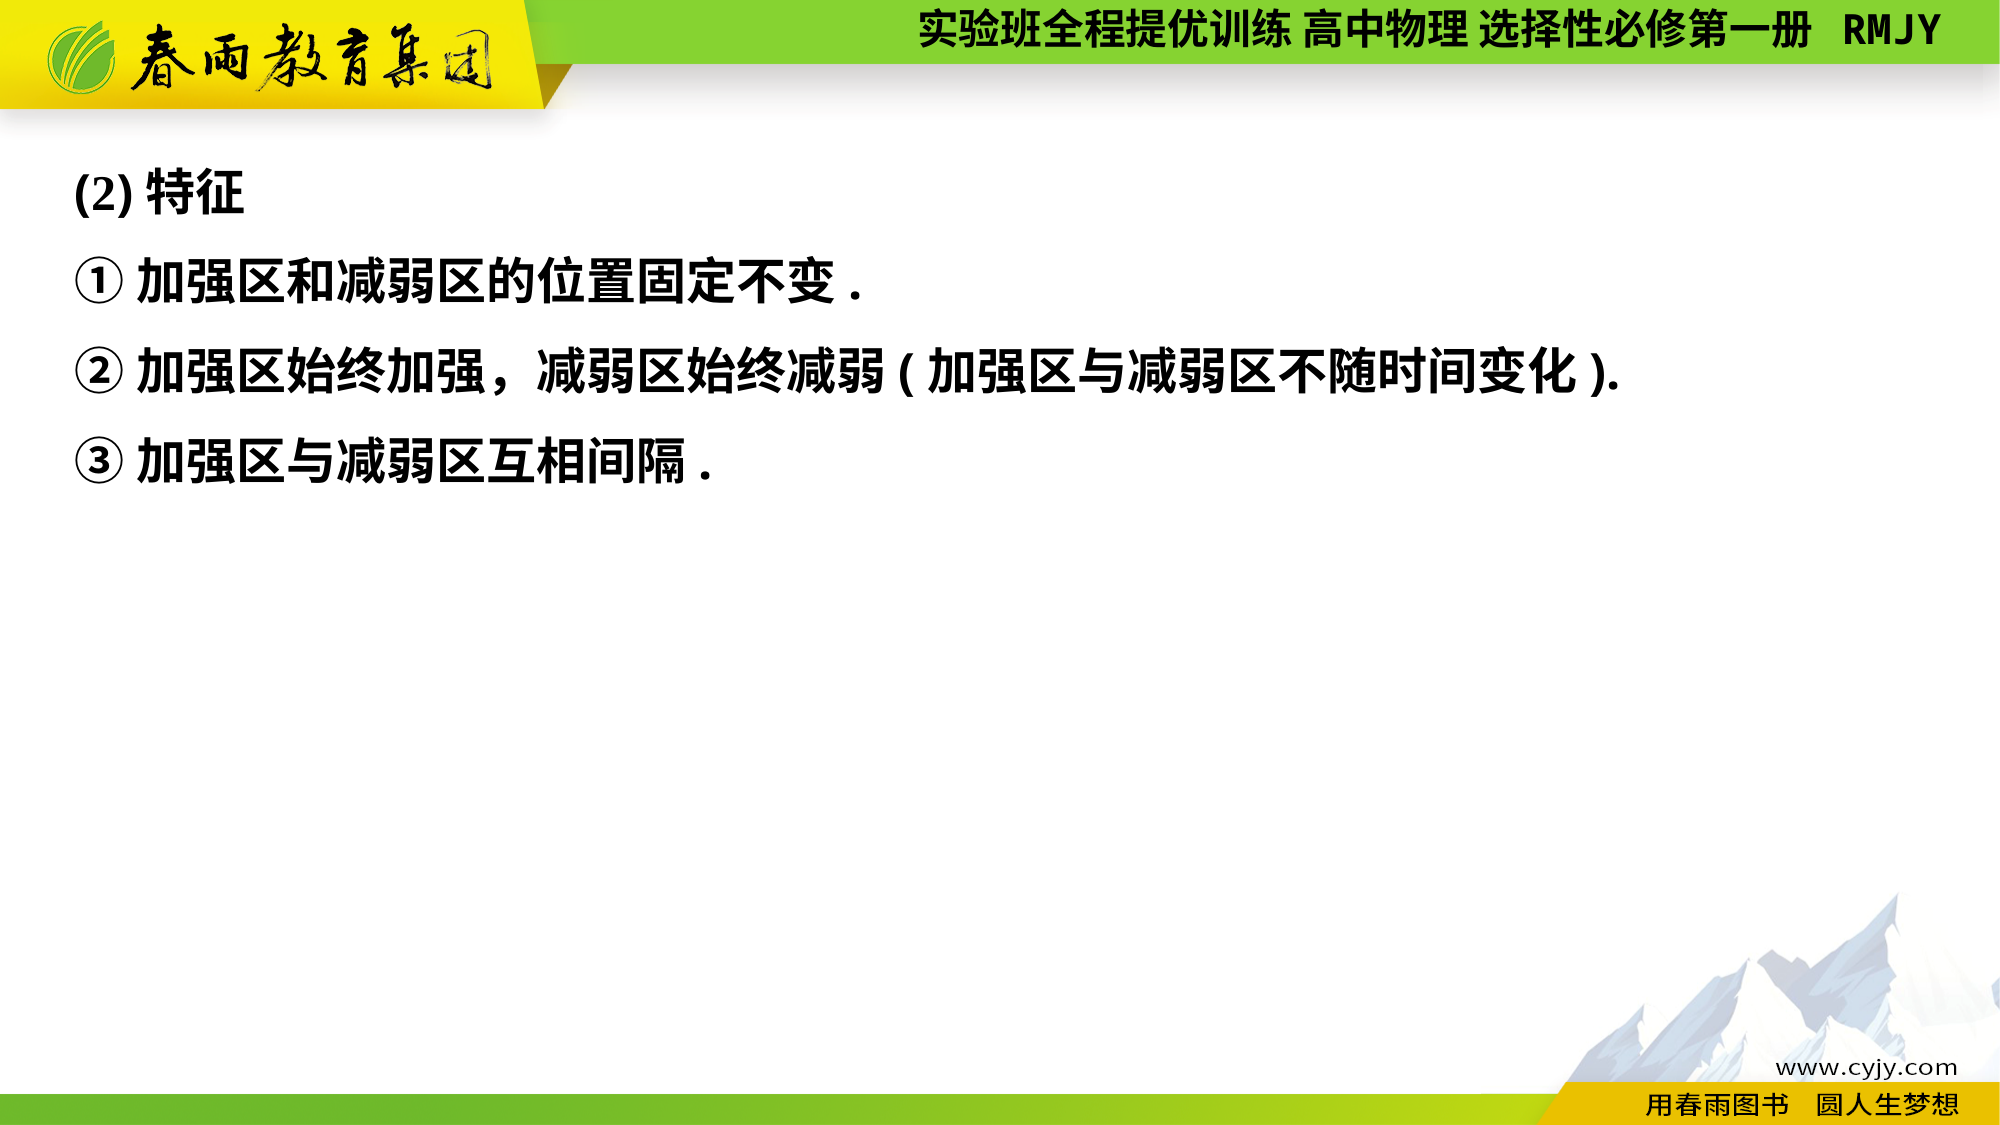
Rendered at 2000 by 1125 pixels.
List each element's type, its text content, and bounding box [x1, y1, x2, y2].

list (2)特征 ①加强区和减弱区的位置固定不变. ②加强区始终加强，减弱区始终减弱(加强区与减弱区不随时间变化). ③加强区与减弱区互相间隔. [59, 122, 1944, 490]
picture [0, 0, 2000, 1125]
